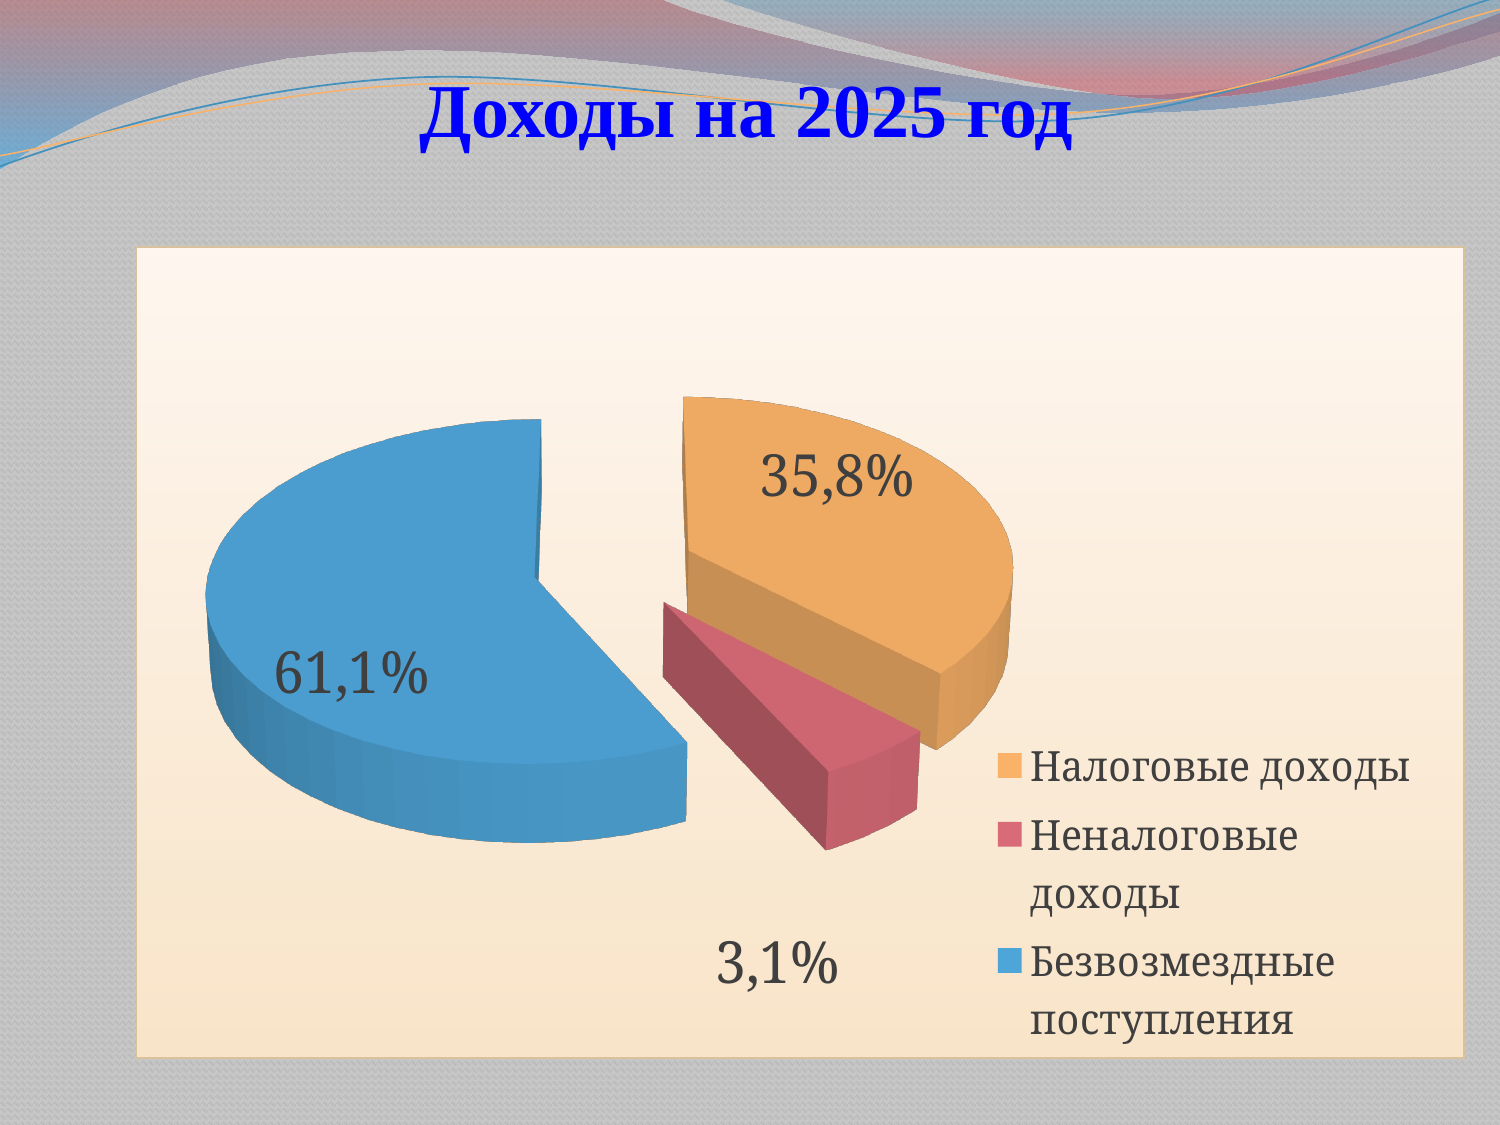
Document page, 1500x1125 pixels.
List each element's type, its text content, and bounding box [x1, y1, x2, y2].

chart [58, 245, 1466, 1060]
title Доходы на 2025 год [75, 52, 1418, 153]
